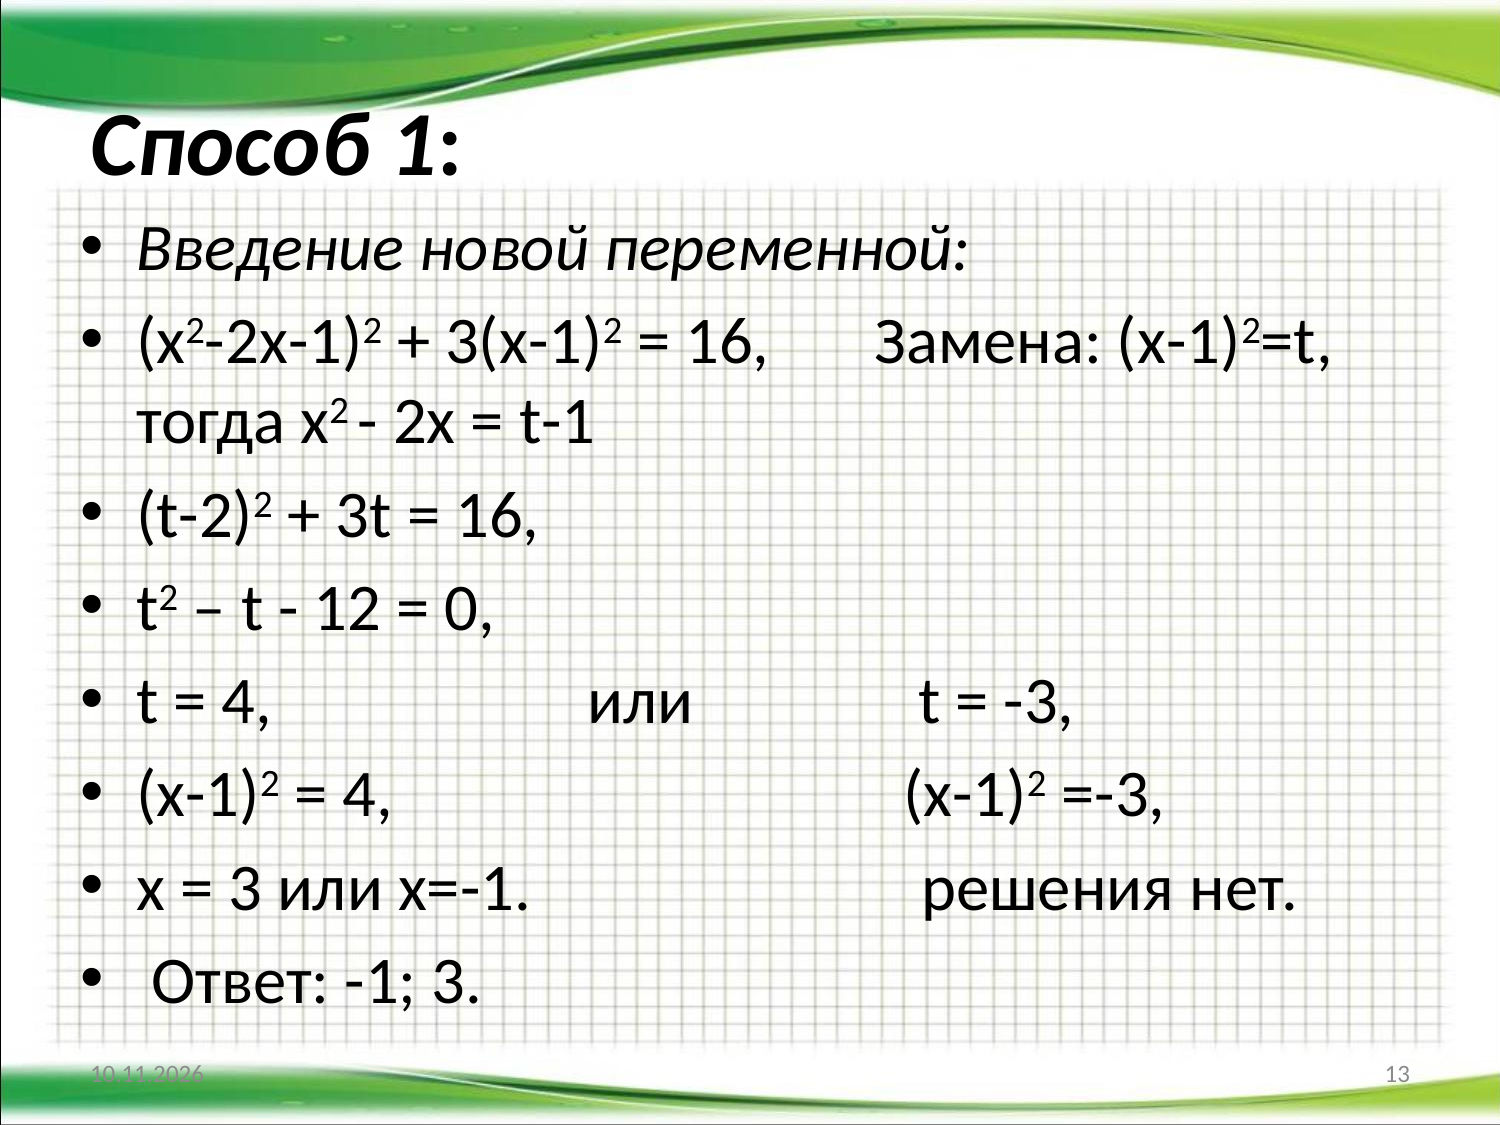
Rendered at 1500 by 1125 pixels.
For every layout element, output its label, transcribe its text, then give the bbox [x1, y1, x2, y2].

picture [0, 0, 1500, 1125]
slide_number 13 [1074, 1042, 1425, 1103]
title Способ 1: [75, 45, 1425, 233]
list Введение новой переменной: (х2-2х-1)2 + 3(х-1)2 = 16, Замена: (х-1)2=t, тогда х2 - 2х = t-1 (t-2)2 + 3t = 16, t2 – t - 12 = 0, t = 4, или t = -3, (х-1)2 = 4, (х-1)2 =-3, х = 3 или х=-1. решения нет. Ответ: -1; 3. [64, 196, 1415, 939]
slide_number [75, 1042, 425, 1103]
